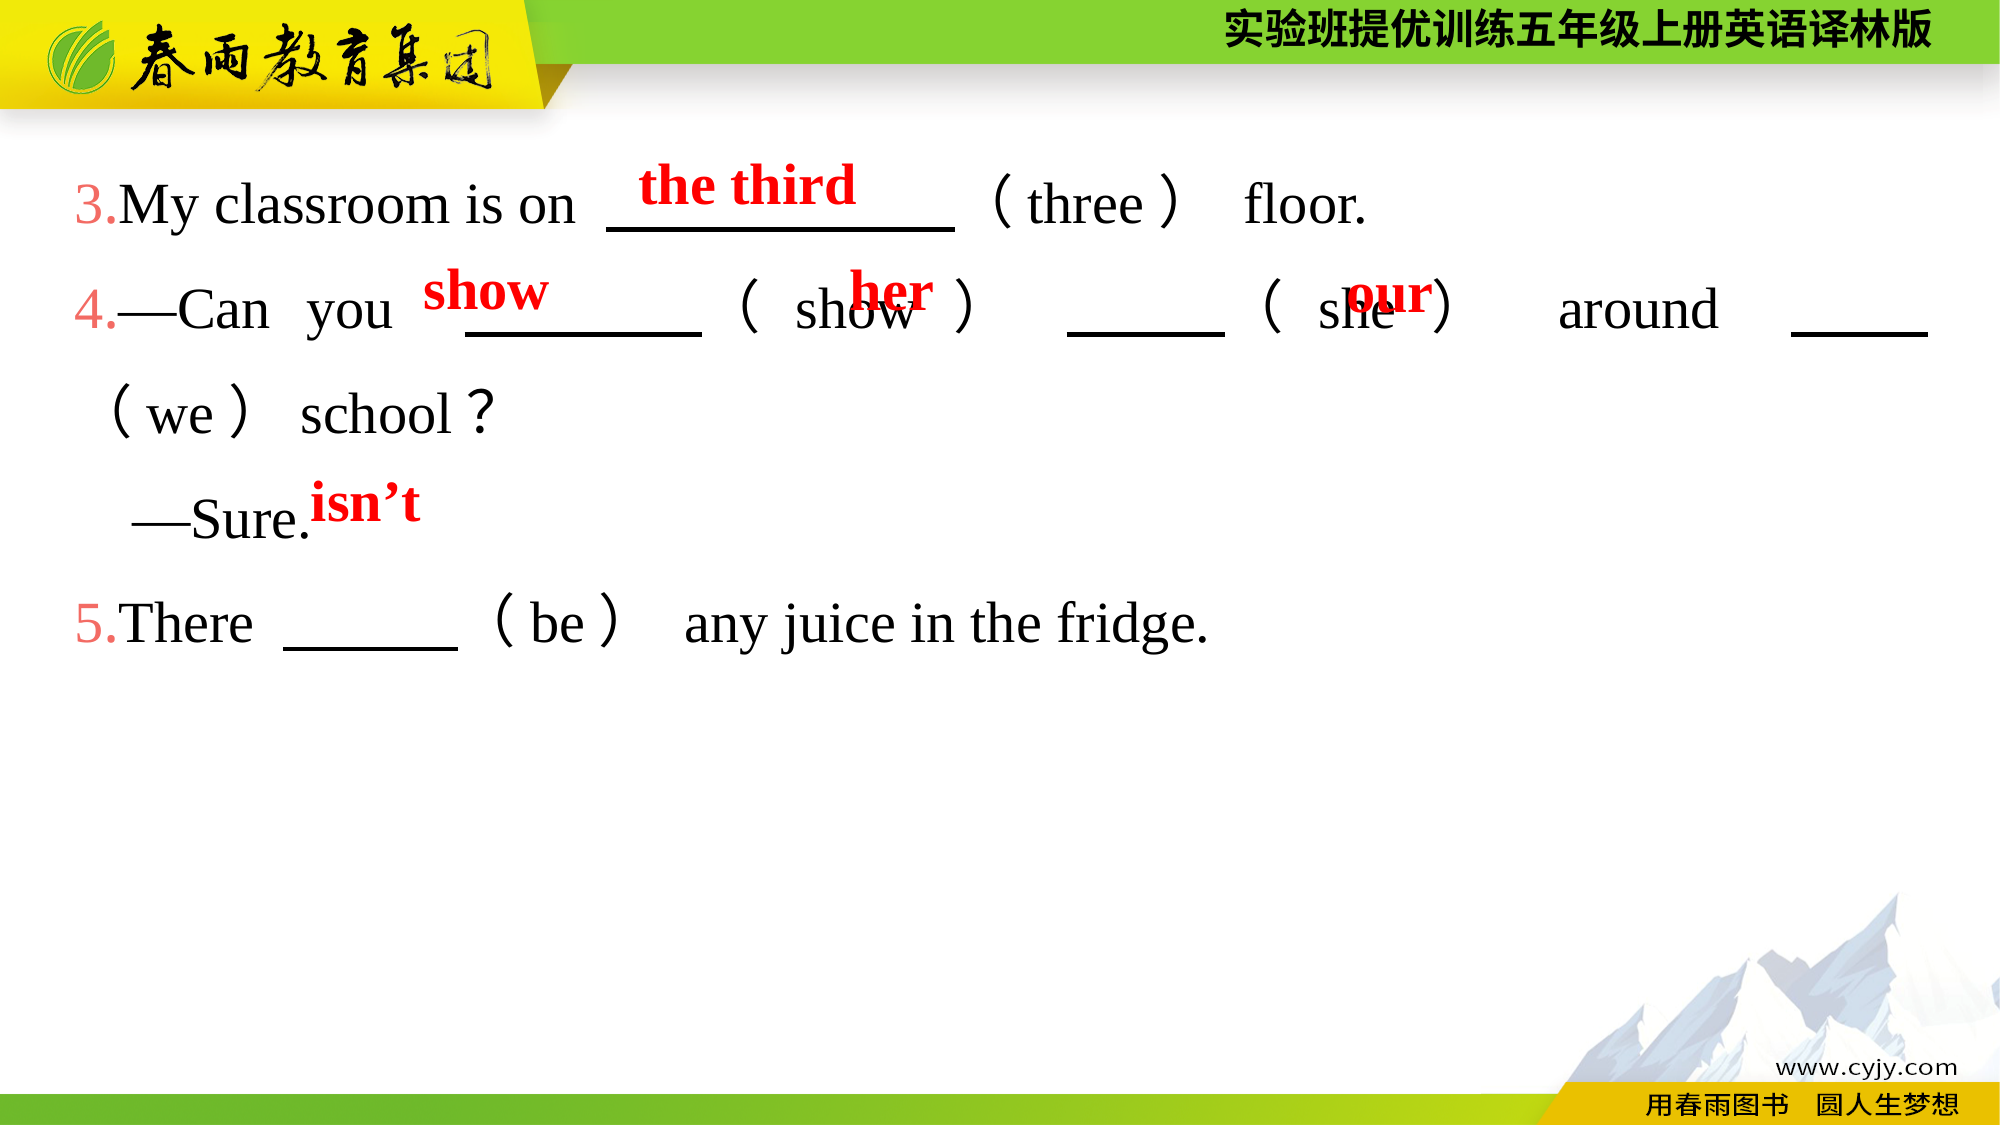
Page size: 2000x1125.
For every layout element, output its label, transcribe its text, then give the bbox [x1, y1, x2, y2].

text_box the third [623, 138, 872, 224]
text_box show [408, 243, 565, 329]
text_box her [835, 244, 949, 330]
text_box our [1331, 246, 1449, 332]
list 3.My classroom is on （three） floor. 4.—Can you （show） （she） around （we）school？ —Sure. 5.There （be） any juice in the fridge. [59, 122, 1944, 562]
picture [0, 0, 2000, 1125]
text_box isn’t [295, 456, 437, 541]
